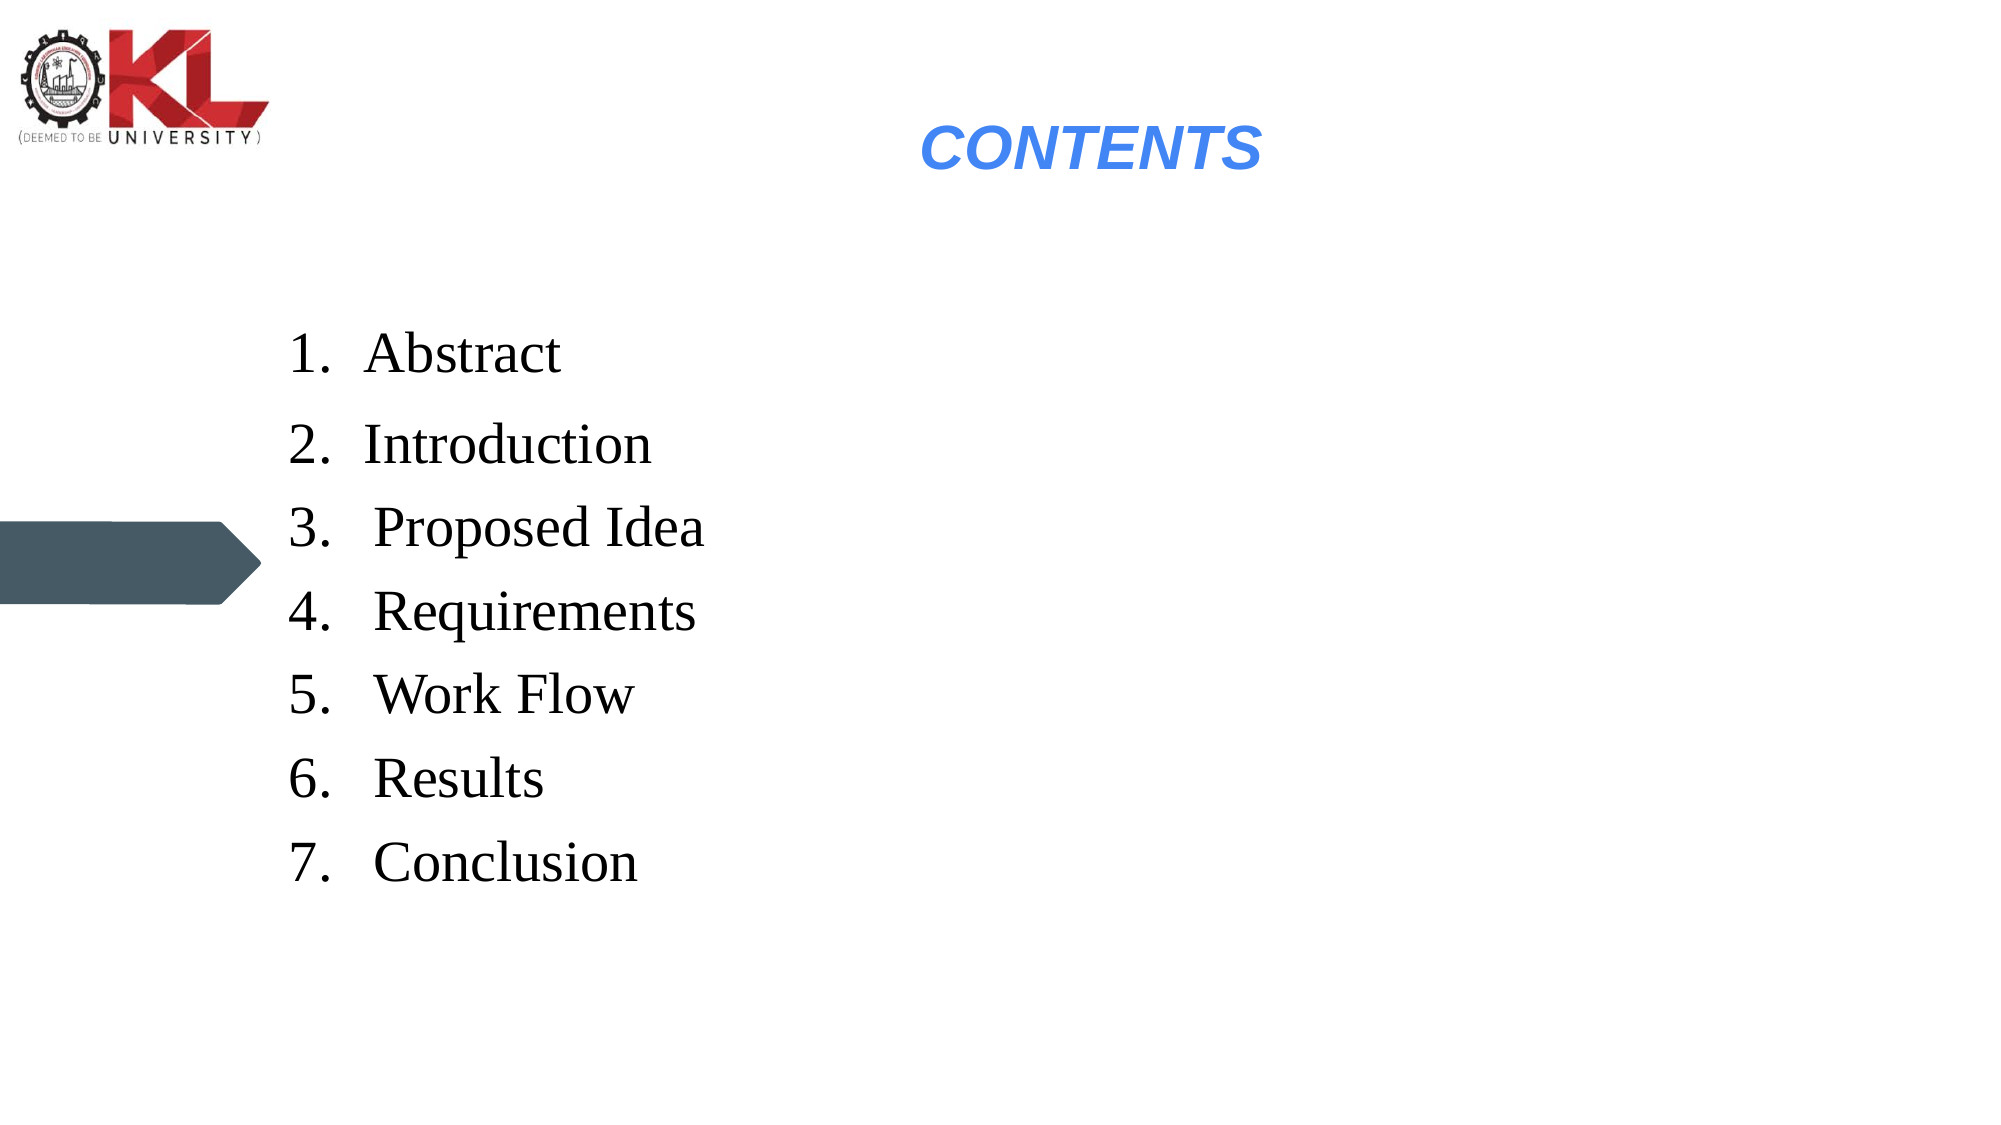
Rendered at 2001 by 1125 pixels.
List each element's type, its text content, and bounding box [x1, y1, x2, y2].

picture [11, 17, 272, 149]
list Abstract Introduction Proposed Idea Requirements Work Flow Results Conclusion [273, 215, 1888, 1048]
title CONTENTS [336, 65, 1846, 190]
